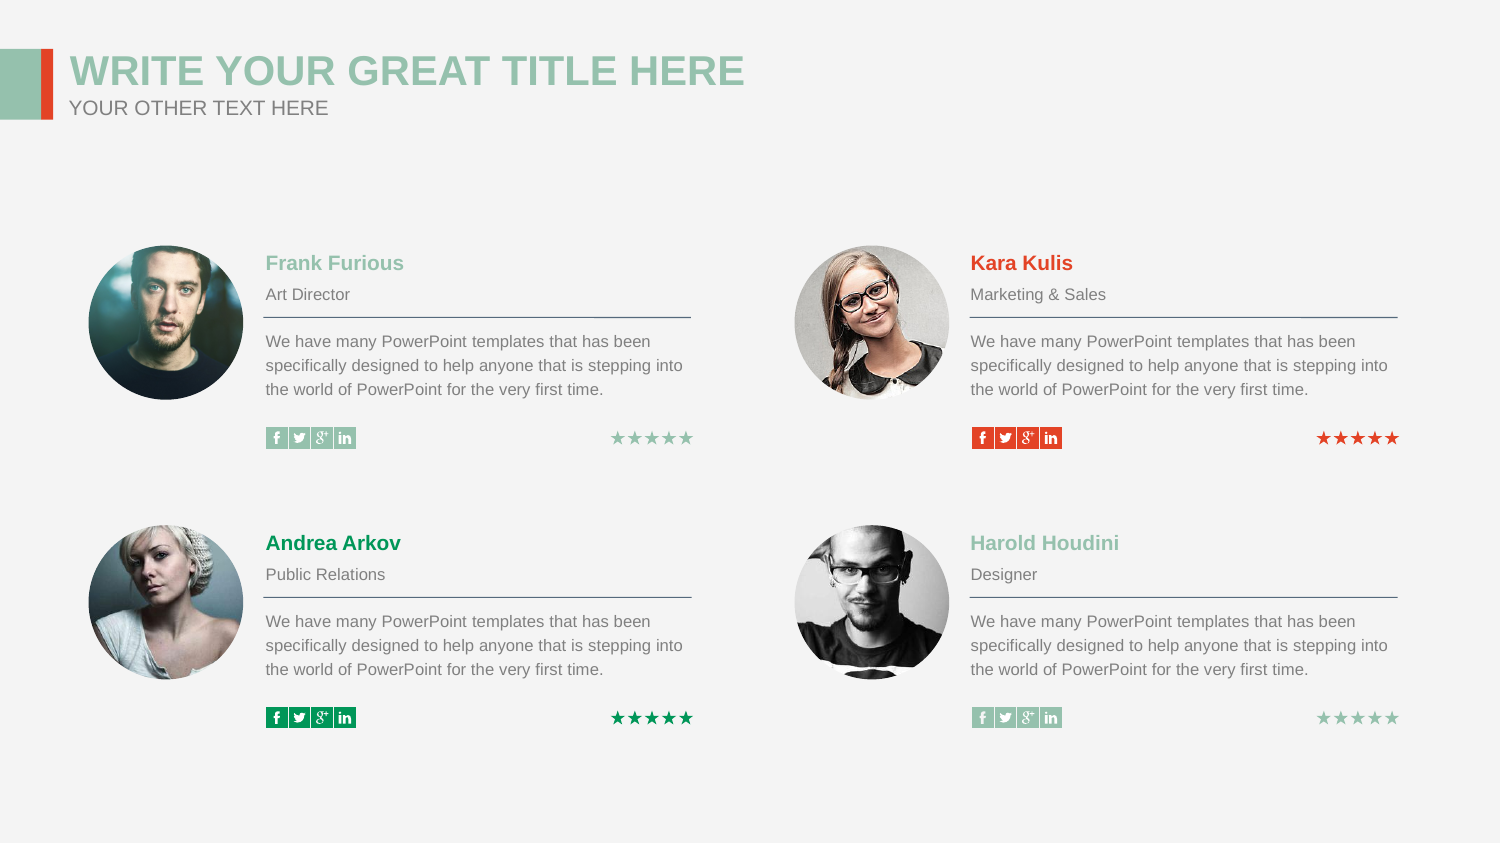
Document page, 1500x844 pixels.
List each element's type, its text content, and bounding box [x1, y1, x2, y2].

text_box [316, 431, 329, 444]
text_box [288, 706, 310, 729]
text_box [273, 431, 280, 444]
text_box [644, 710, 660, 725]
text_box [1333, 710, 1348, 725]
text_box [1016, 426, 1039, 450]
text_box Art Director [265, 280, 361, 305]
text_box [1384, 710, 1400, 725]
text_box [1367, 710, 1383, 725]
text_box [265, 426, 288, 450]
text_box [1367, 430, 1383, 445]
text_box [1316, 430, 1331, 445]
text_box [1039, 706, 1063, 729]
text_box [0, 48, 54, 120]
text_box [979, 431, 986, 444]
text_box [1333, 430, 1348, 445]
text_box [661, 710, 677, 725]
text_box [316, 711, 329, 724]
text_box We have many PowerPoint templates that has been specifically designed to help anyone that is stepping into the world of PowerPoint for the very first time. [265, 606, 691, 679]
text_box [794, 245, 950, 400]
text_box [794, 525, 950, 680]
text_box [1316, 710, 1331, 725]
text_box [999, 712, 1012, 723]
text_box [288, 426, 310, 450]
text_box [1022, 711, 1035, 724]
text_box [273, 711, 280, 724]
text_box Public Relations [265, 560, 502, 584]
text_box [310, 426, 333, 450]
text_box [1384, 430, 1400, 445]
text_box [333, 706, 357, 729]
text_box We have many PowerPoint templates that has been specifically designed to help anyone that is stepping into the world of PowerPoint for the very first time. [970, 326, 1396, 399]
text_box [627, 430, 643, 445]
text_box We have many PowerPoint templates that has been specifically designed to help anyone that is stepping into the world of PowerPoint for the very first time. [970, 606, 1396, 679]
text_box WRITE YOUR GREAT TITLE HERE [55, 36, 761, 102]
text_box [971, 706, 994, 729]
text_box [678, 430, 694, 445]
text_box YOUR OTHER TEXT HERE [54, 86, 344, 127]
text_box [678, 710, 694, 725]
text_box [1016, 706, 1039, 729]
text_box [338, 431, 352, 444]
text_box [971, 426, 994, 450]
text_box [338, 711, 352, 724]
text_box Harold Houdini [970, 524, 1176, 555]
text_box Marketing & Sales [970, 280, 1176, 305]
text_box [1350, 430, 1366, 445]
text_box [610, 430, 626, 445]
text_box [994, 426, 1016, 450]
text_box [661, 430, 677, 445]
text_box [310, 706, 333, 729]
text_box [1044, 431, 1058, 444]
text_box Frank Furious [265, 244, 408, 275]
text_box [979, 711, 986, 724]
text_box [1022, 431, 1035, 444]
text_box [293, 712, 306, 723]
text_box [1350, 710, 1366, 725]
text_box [610, 710, 626, 725]
text_box [265, 706, 288, 729]
text_box [994, 706, 1016, 729]
text_box [1039, 426, 1063, 450]
text_box Designer [970, 560, 1066, 584]
text_box [88, 245, 244, 400]
text_box [627, 710, 643, 725]
text_box [1044, 711, 1058, 724]
text_box We have many PowerPoint templates that has been specifically designed to help anyone that is stepping into the world of PowerPoint for the very first time. [265, 326, 691, 399]
text_box [333, 426, 357, 450]
text_box [999, 432, 1012, 443]
text_box [644, 430, 660, 445]
text_box [88, 525, 244, 680]
text_box [293, 432, 306, 443]
text_box Kara Kulis [970, 244, 1113, 275]
text_box Andrea Arkov [265, 524, 408, 555]
